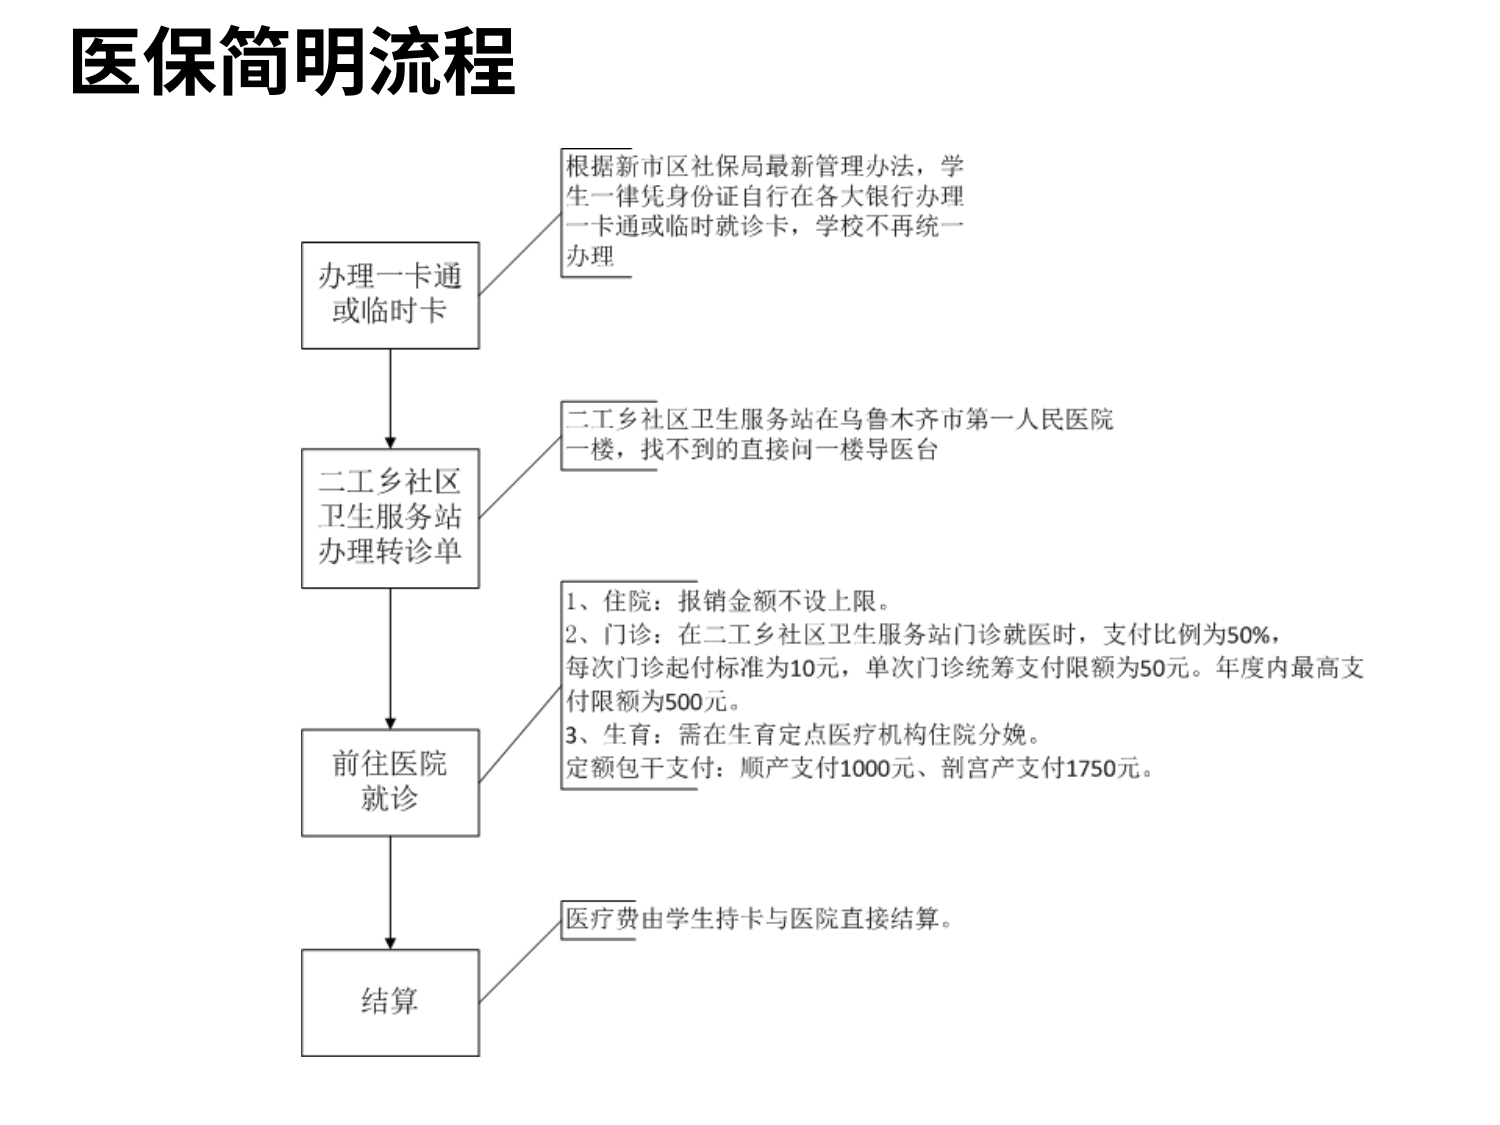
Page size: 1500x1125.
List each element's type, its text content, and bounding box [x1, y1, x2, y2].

text_box 医保简明流程 [53, 7, 621, 112]
picture [300, 148, 1367, 1057]
